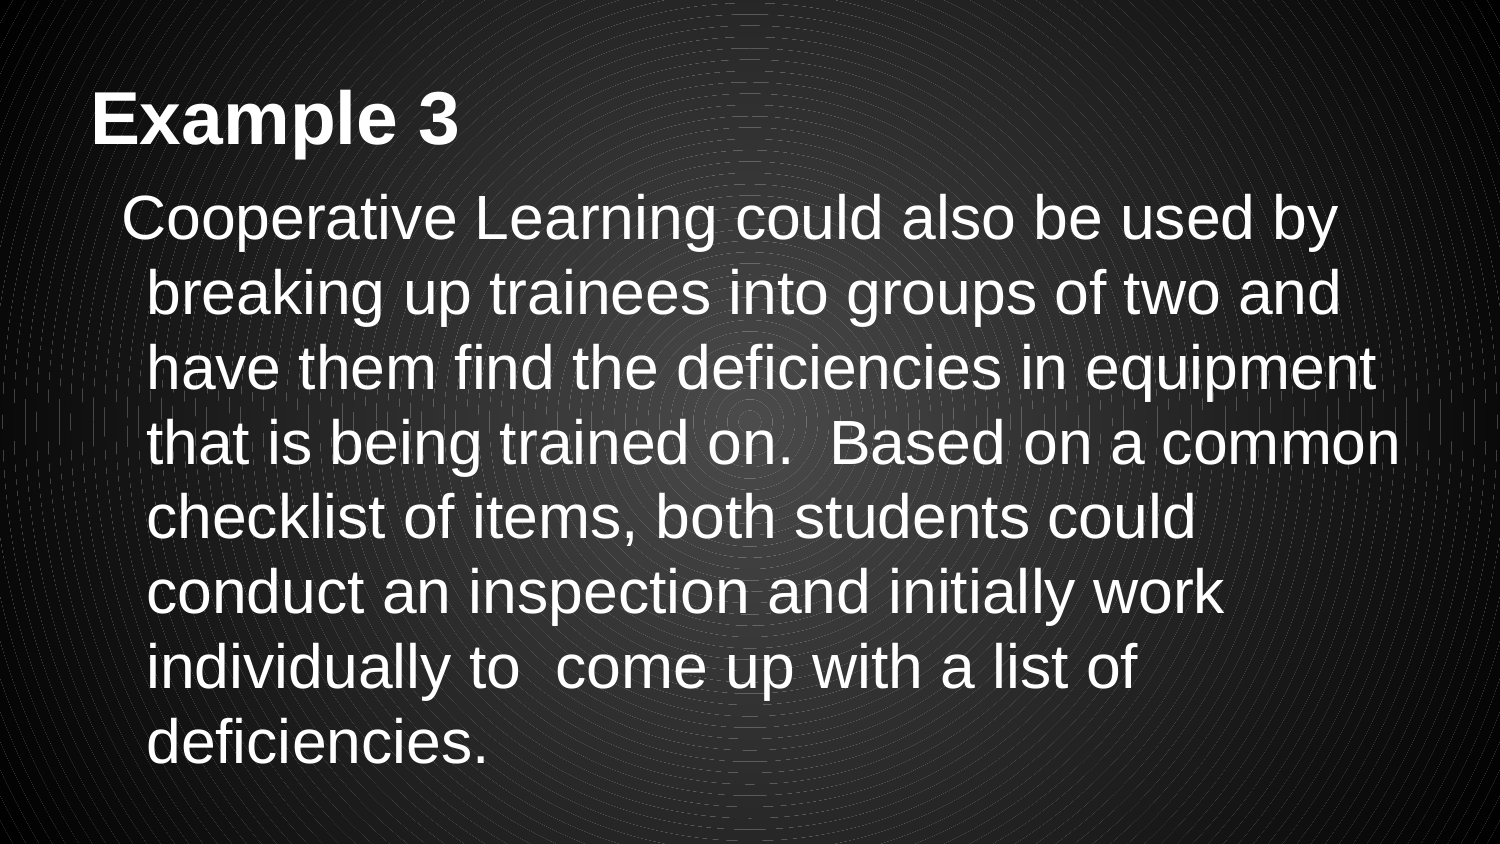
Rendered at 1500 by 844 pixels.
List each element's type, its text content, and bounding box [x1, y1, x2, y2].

list Cooperative Learning could also be used by breaking up trainees into groups of two and have them find the deficiencies in equipment that is being trained on. Based on a common checklist of items, both students could conduct an inspection and initially work individually to come up with a list of deficiencies. [75, 161, 1425, 820]
title Example 3 [75, 33, 1425, 161]
